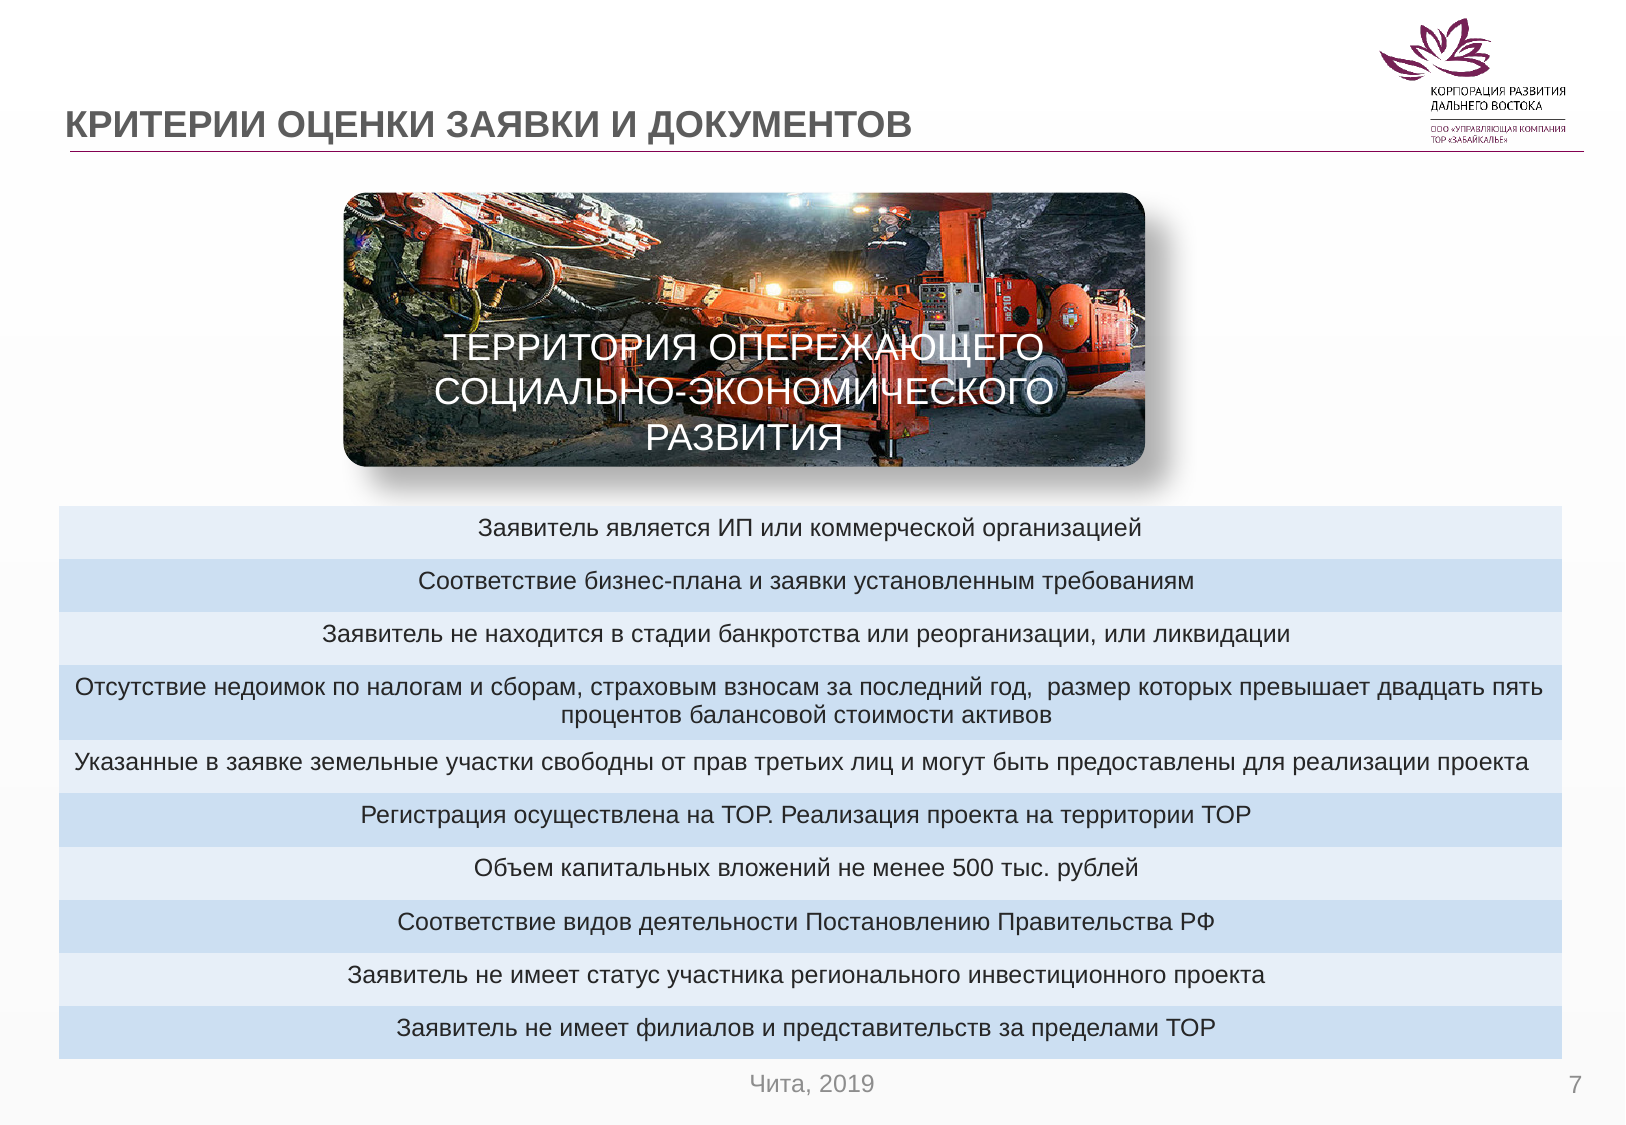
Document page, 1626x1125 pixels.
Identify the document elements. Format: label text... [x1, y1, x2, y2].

picture [1379, 12, 1598, 149]
footer Чита, 2019 [538, 1052, 1087, 1113]
table_header Заявитель является ИП или коммерческой организацией [59, 506, 1562, 559]
table_cell Объем капитальных вложений не менее 500 тыс. рублей [59, 847, 1562, 900]
slide_number 7 [1513, 1060, 1598, 1108]
table_cell Регистрация осуществлена на ТОР. Реализация проекта на территории ТОР [59, 793, 1562, 847]
table_cell Соответствие видов деятельности Постановлению Правительства РФ [59, 900, 1562, 953]
table_cell Заявитель не находится в стадии банкротства или реорганизации, или ликвидации [59, 612, 1562, 665]
text_box КРИТЕРИИ ОЦЕНКИ ЗАЯВКИ И ДОКУМЕНТОВ [50, 92, 1348, 153]
picture [343, 192, 1146, 467]
table_cell Соответствие бизнес-плана и заявки установленным требованиям [59, 559, 1562, 612]
table_cell Заявитель не имеет статус участника регионального инвестиционного проекта [59, 953, 1562, 1006]
table_cell Заявитель не имеет филиалов и представительств за пределами ТОР [59, 1006, 1562, 1059]
table_cell Указанные в заявке земельные участки свободны от прав третьих лиц и могут быть предоставлены для реализации проекта [59, 740, 1562, 793]
table_cell Отсутствие недоимок по налогам и сборам, страховым взносам за последний год, размер которых превышает двадцать пять процентов балансовой стоимости активов [59, 665, 1562, 740]
